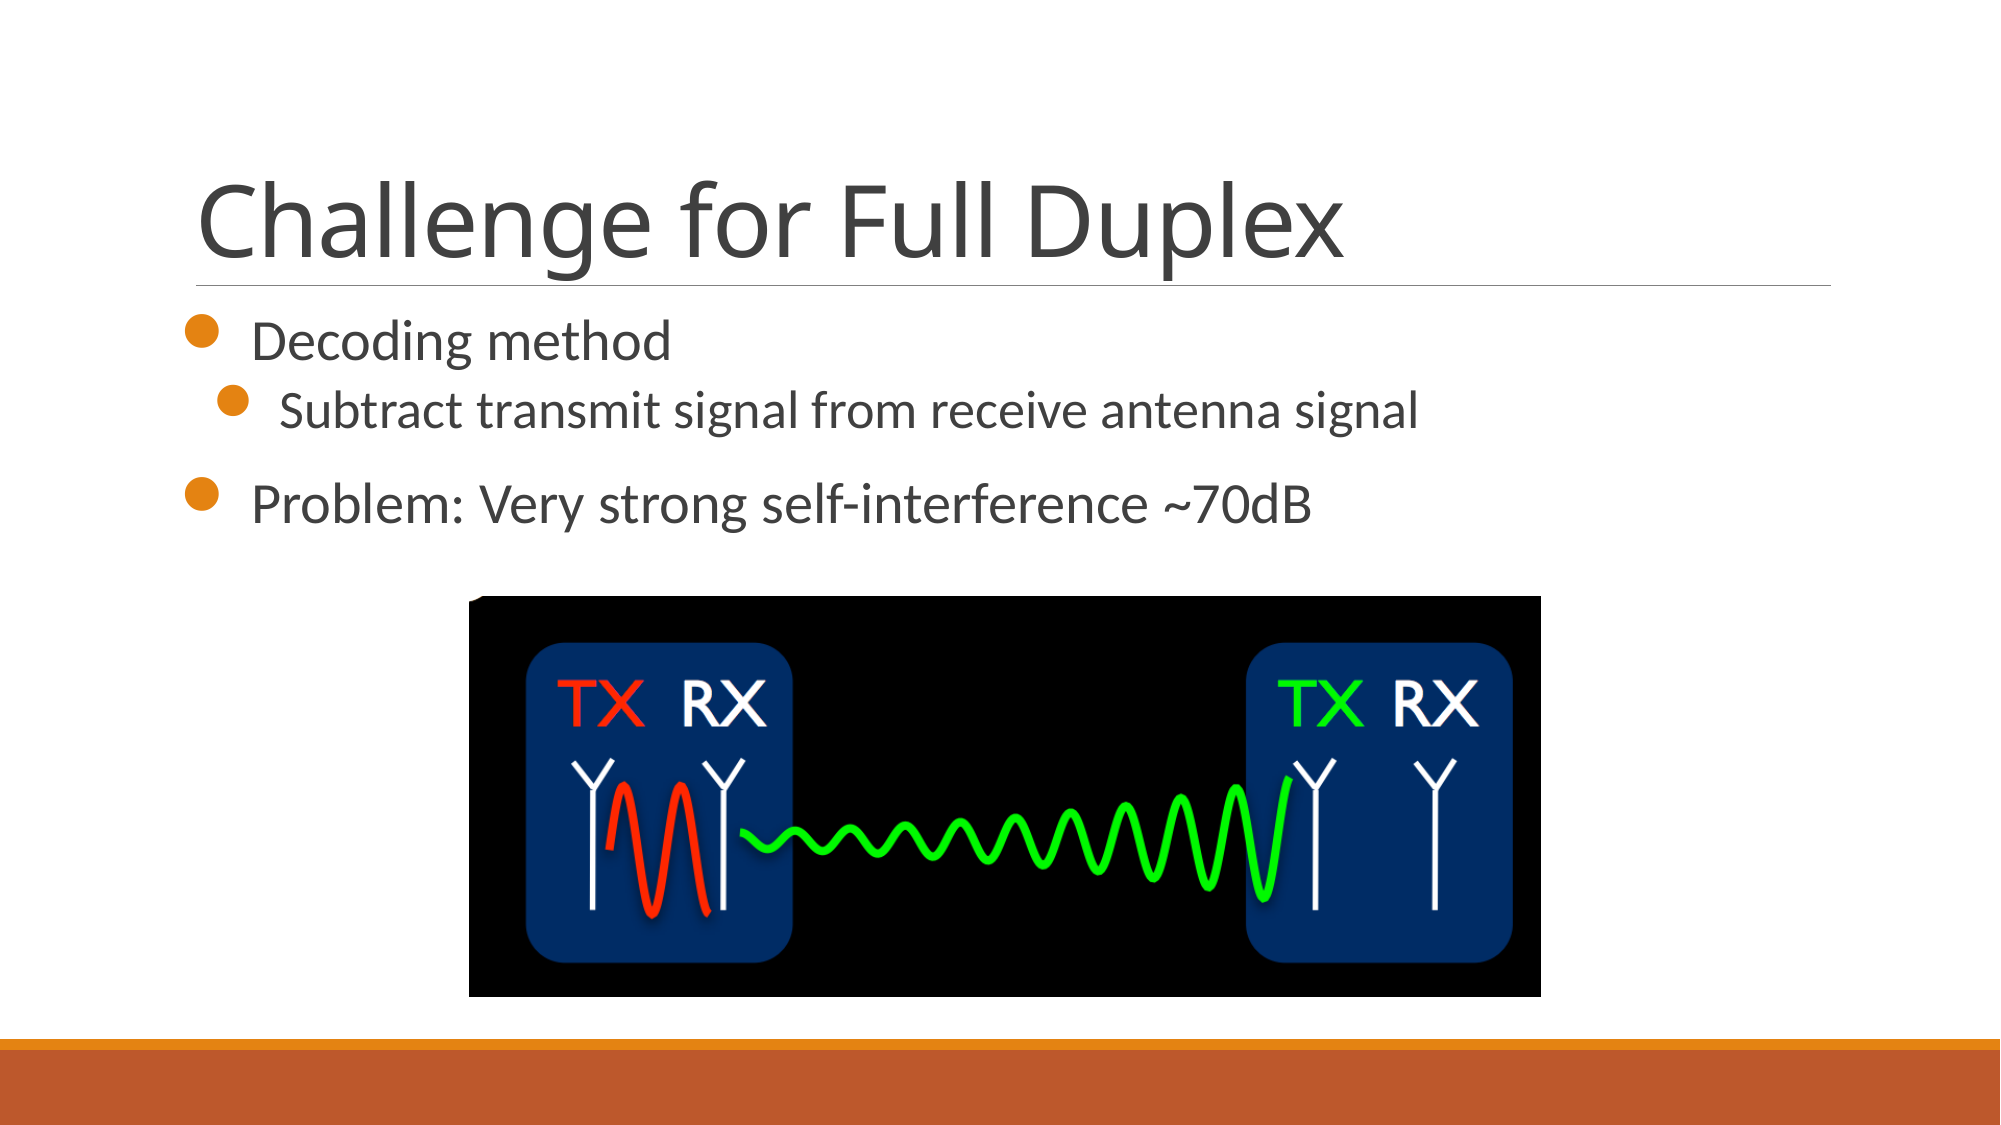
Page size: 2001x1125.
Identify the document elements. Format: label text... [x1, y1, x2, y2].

list Decoding method Subtract transmit signal from receive antenna signal Problem: Very strong self-interference ~70dB [180, 302, 1830, 963]
title Challenge for Full Duplex [180, 47, 1830, 285]
picture [469, 596, 1541, 998]
